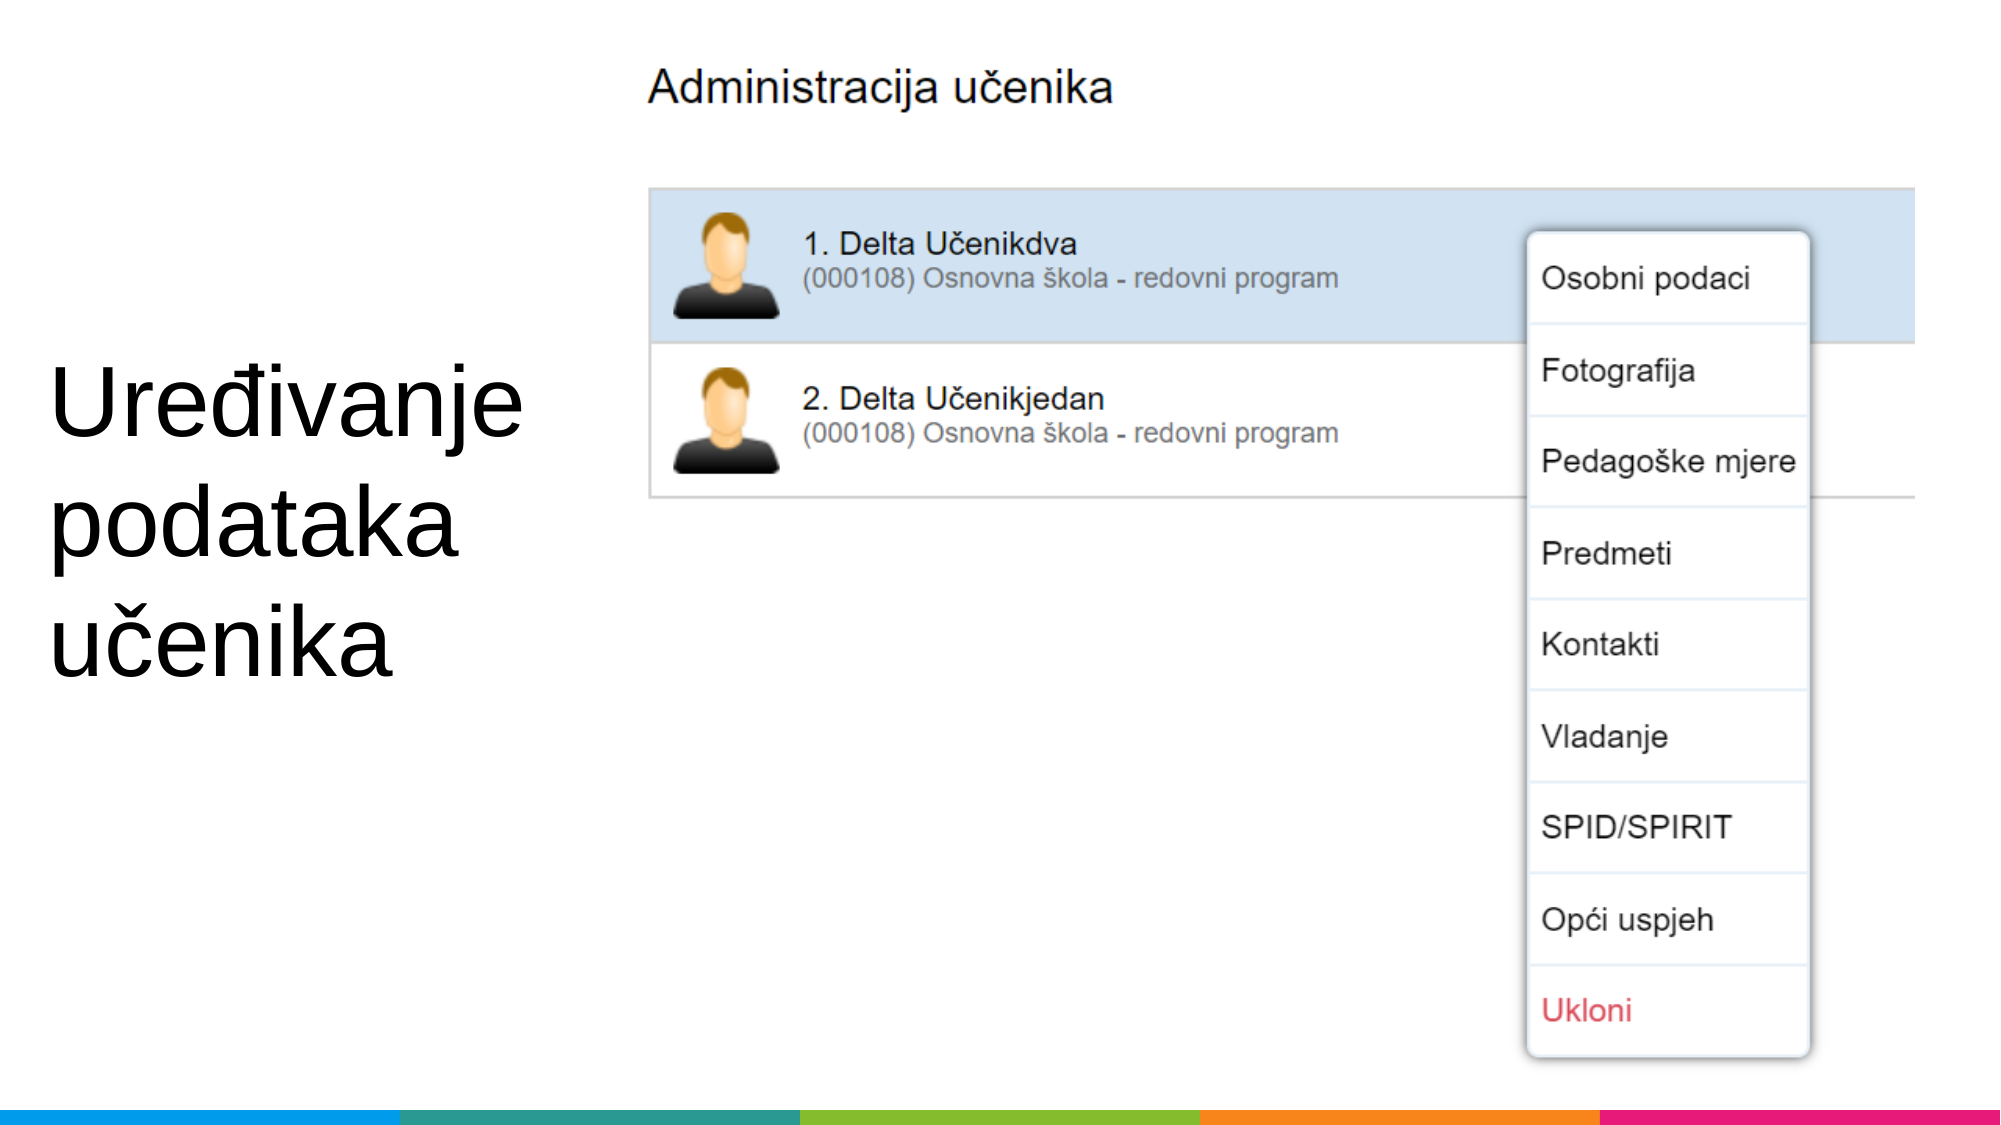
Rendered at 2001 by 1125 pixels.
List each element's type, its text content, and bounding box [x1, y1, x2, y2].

text_box Uređivanje podataka učenika [34, 329, 572, 611]
picture [632, 36, 1915, 1089]
